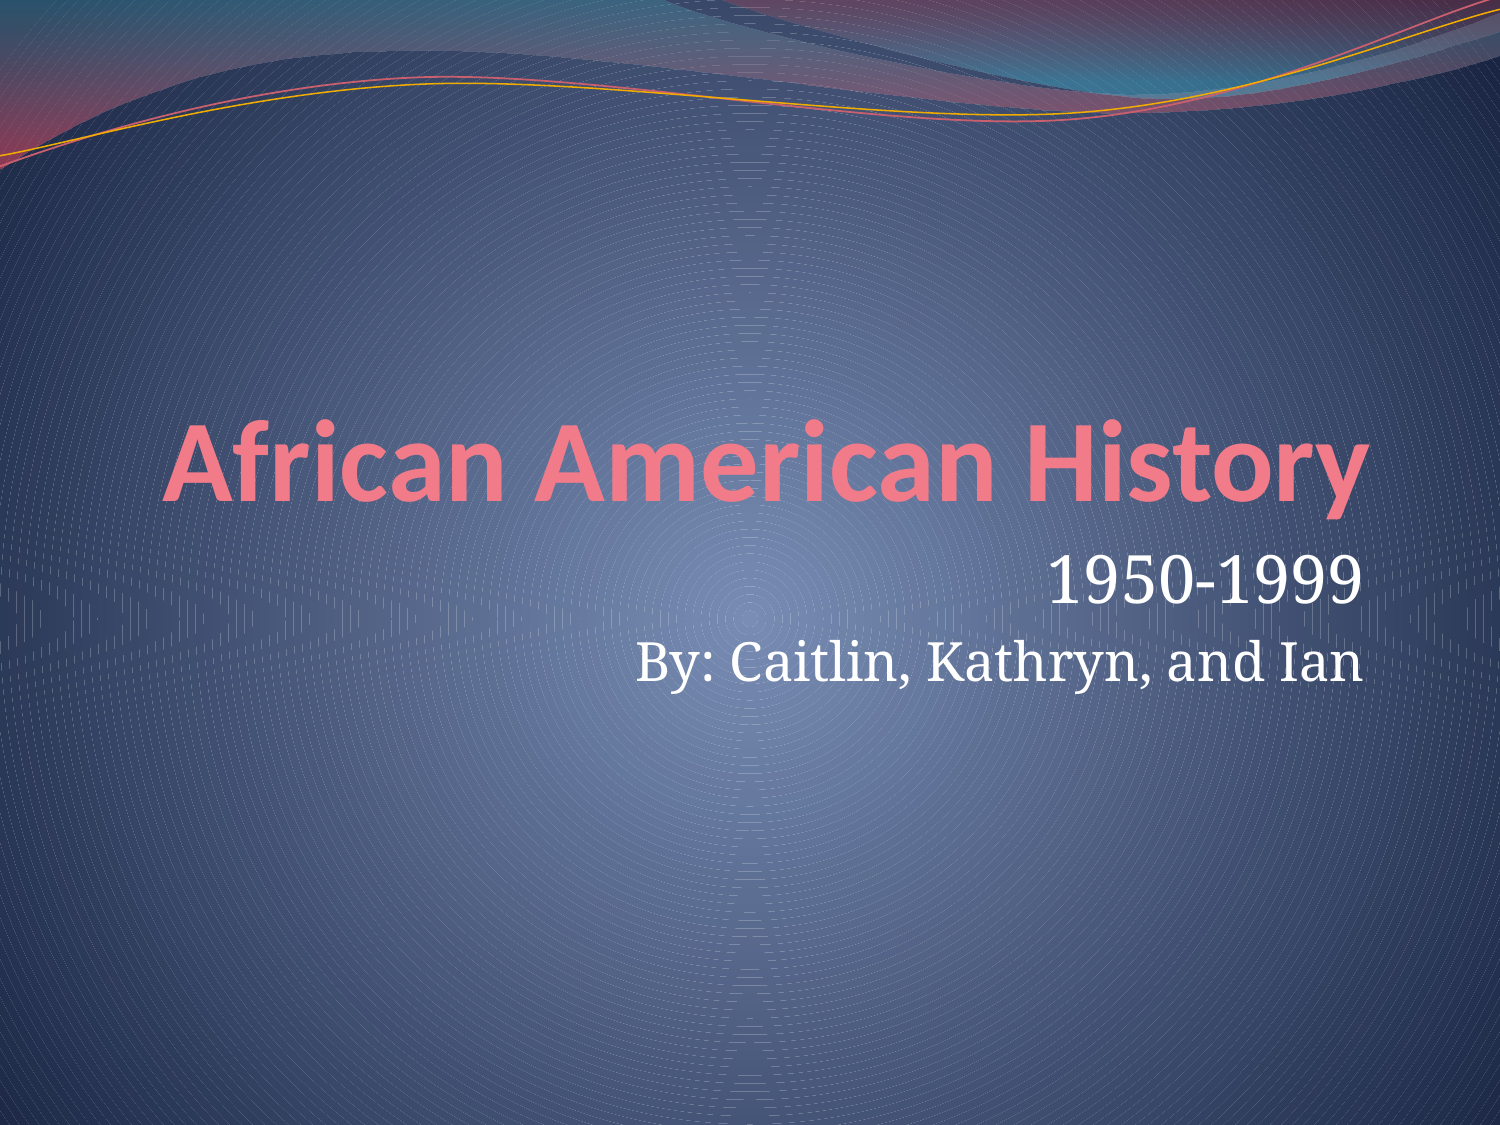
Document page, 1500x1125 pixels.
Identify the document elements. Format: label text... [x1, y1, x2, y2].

subtitle 1950-1999 By: Caitlin, Kathryn, and Ian [87, 529, 1376, 818]
title African American History [87, 224, 1376, 525]
